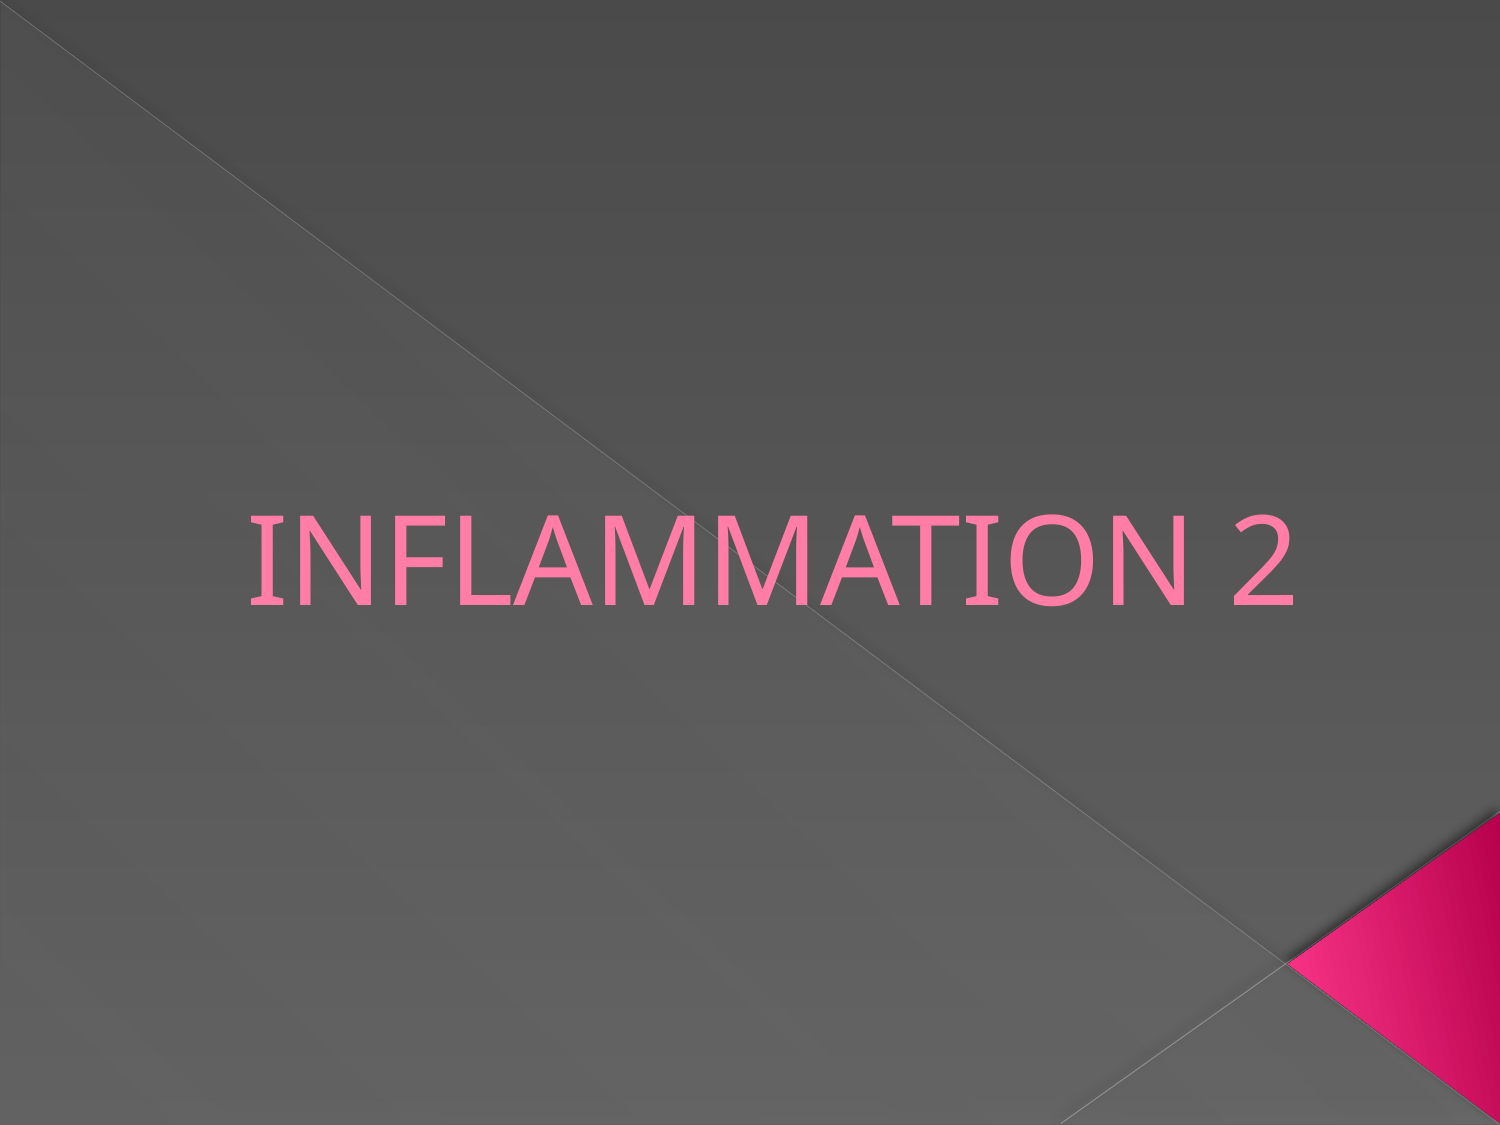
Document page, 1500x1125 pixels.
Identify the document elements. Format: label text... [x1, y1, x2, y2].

title INFLAMMATION 2 [88, 127, 1412, 638]
